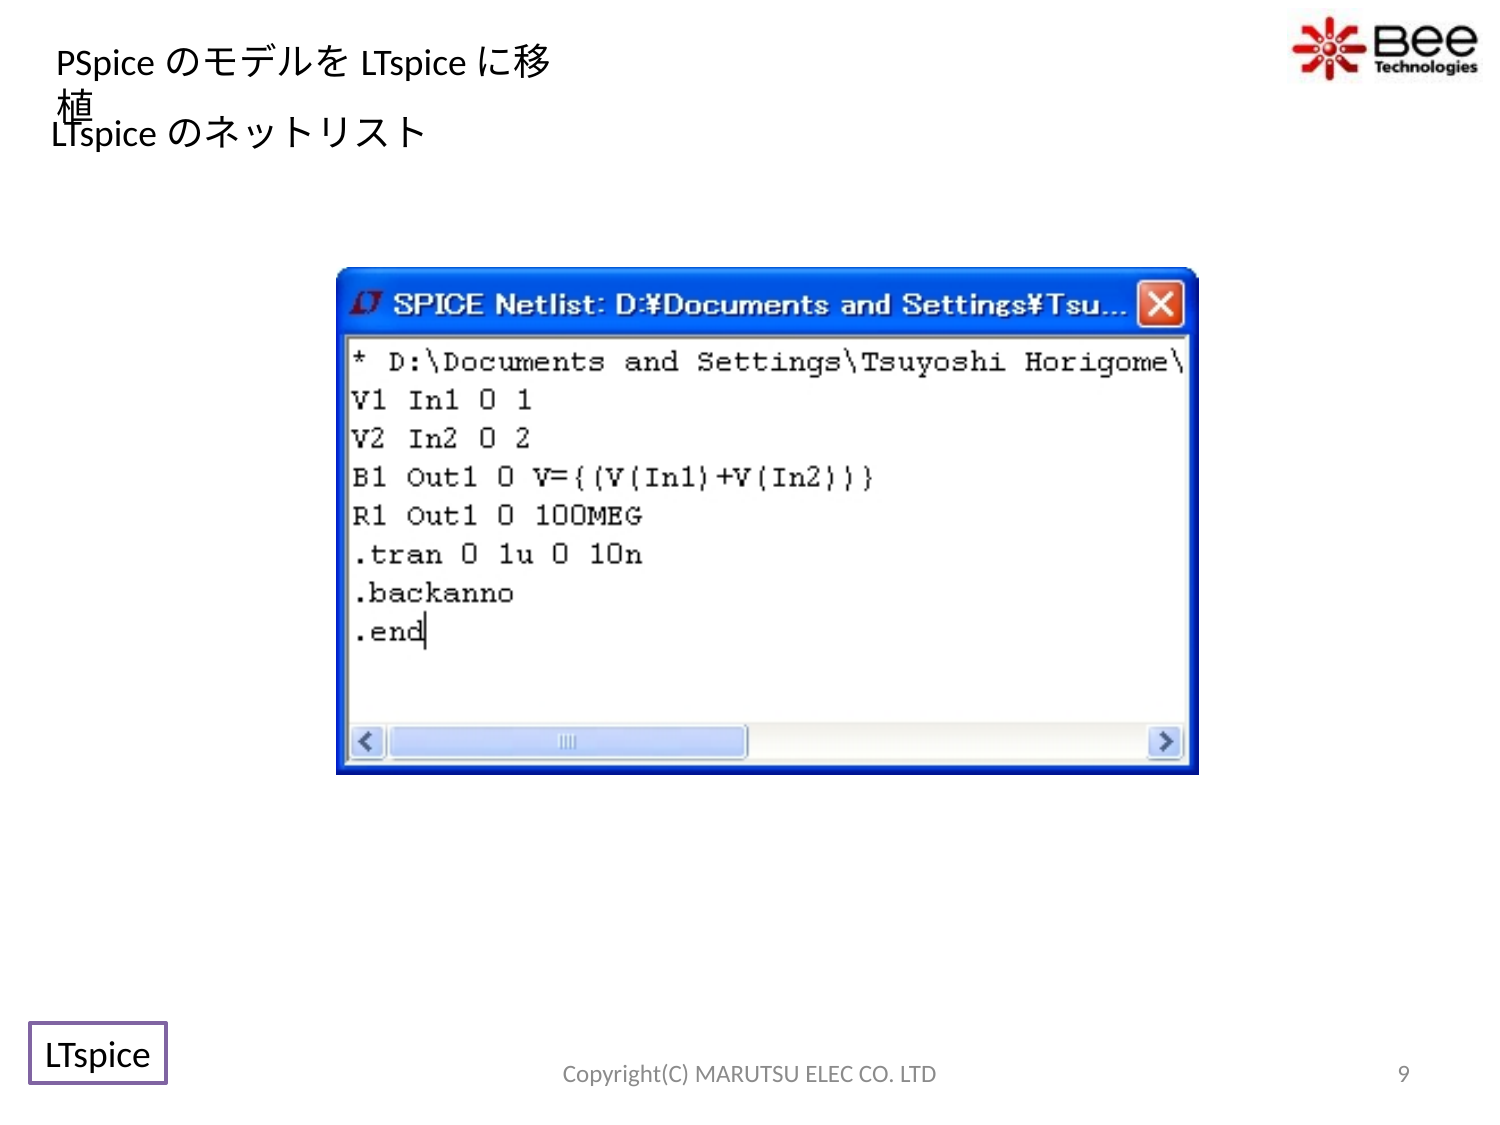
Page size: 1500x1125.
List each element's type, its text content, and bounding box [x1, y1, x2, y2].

slide_number 9 [1074, 1042, 1425, 1103]
footer Copyright(C) MARUTSU ELEC CO. LTD [512, 1042, 988, 1103]
text_box LTspiceのネットリスト [36, 101, 444, 162]
text_box LTspice [28, 1021, 168, 1085]
picture [336, 266, 1199, 776]
text_box PSpiceのモデルをLTspiceに移植 [41, 30, 597, 136]
picture [1286, 8, 1483, 91]
